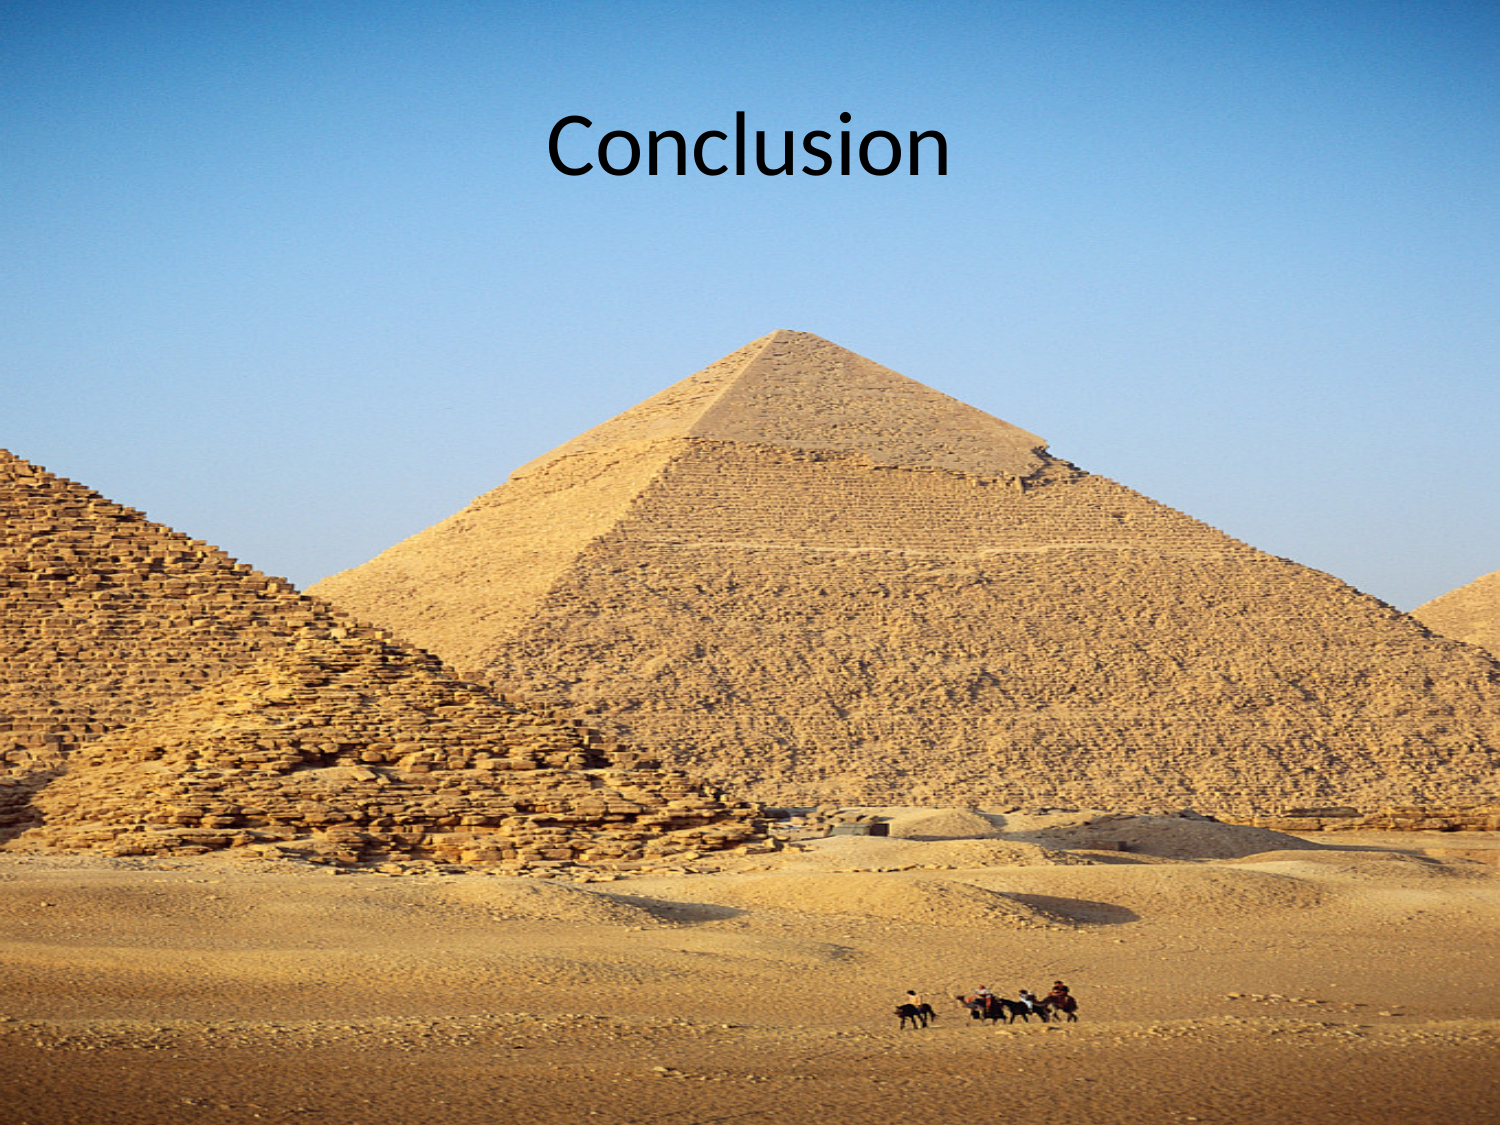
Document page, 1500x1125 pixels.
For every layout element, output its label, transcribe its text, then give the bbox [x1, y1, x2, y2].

title Conclusion [75, 45, 1425, 233]
picture [0, 0, 1500, 1125]
